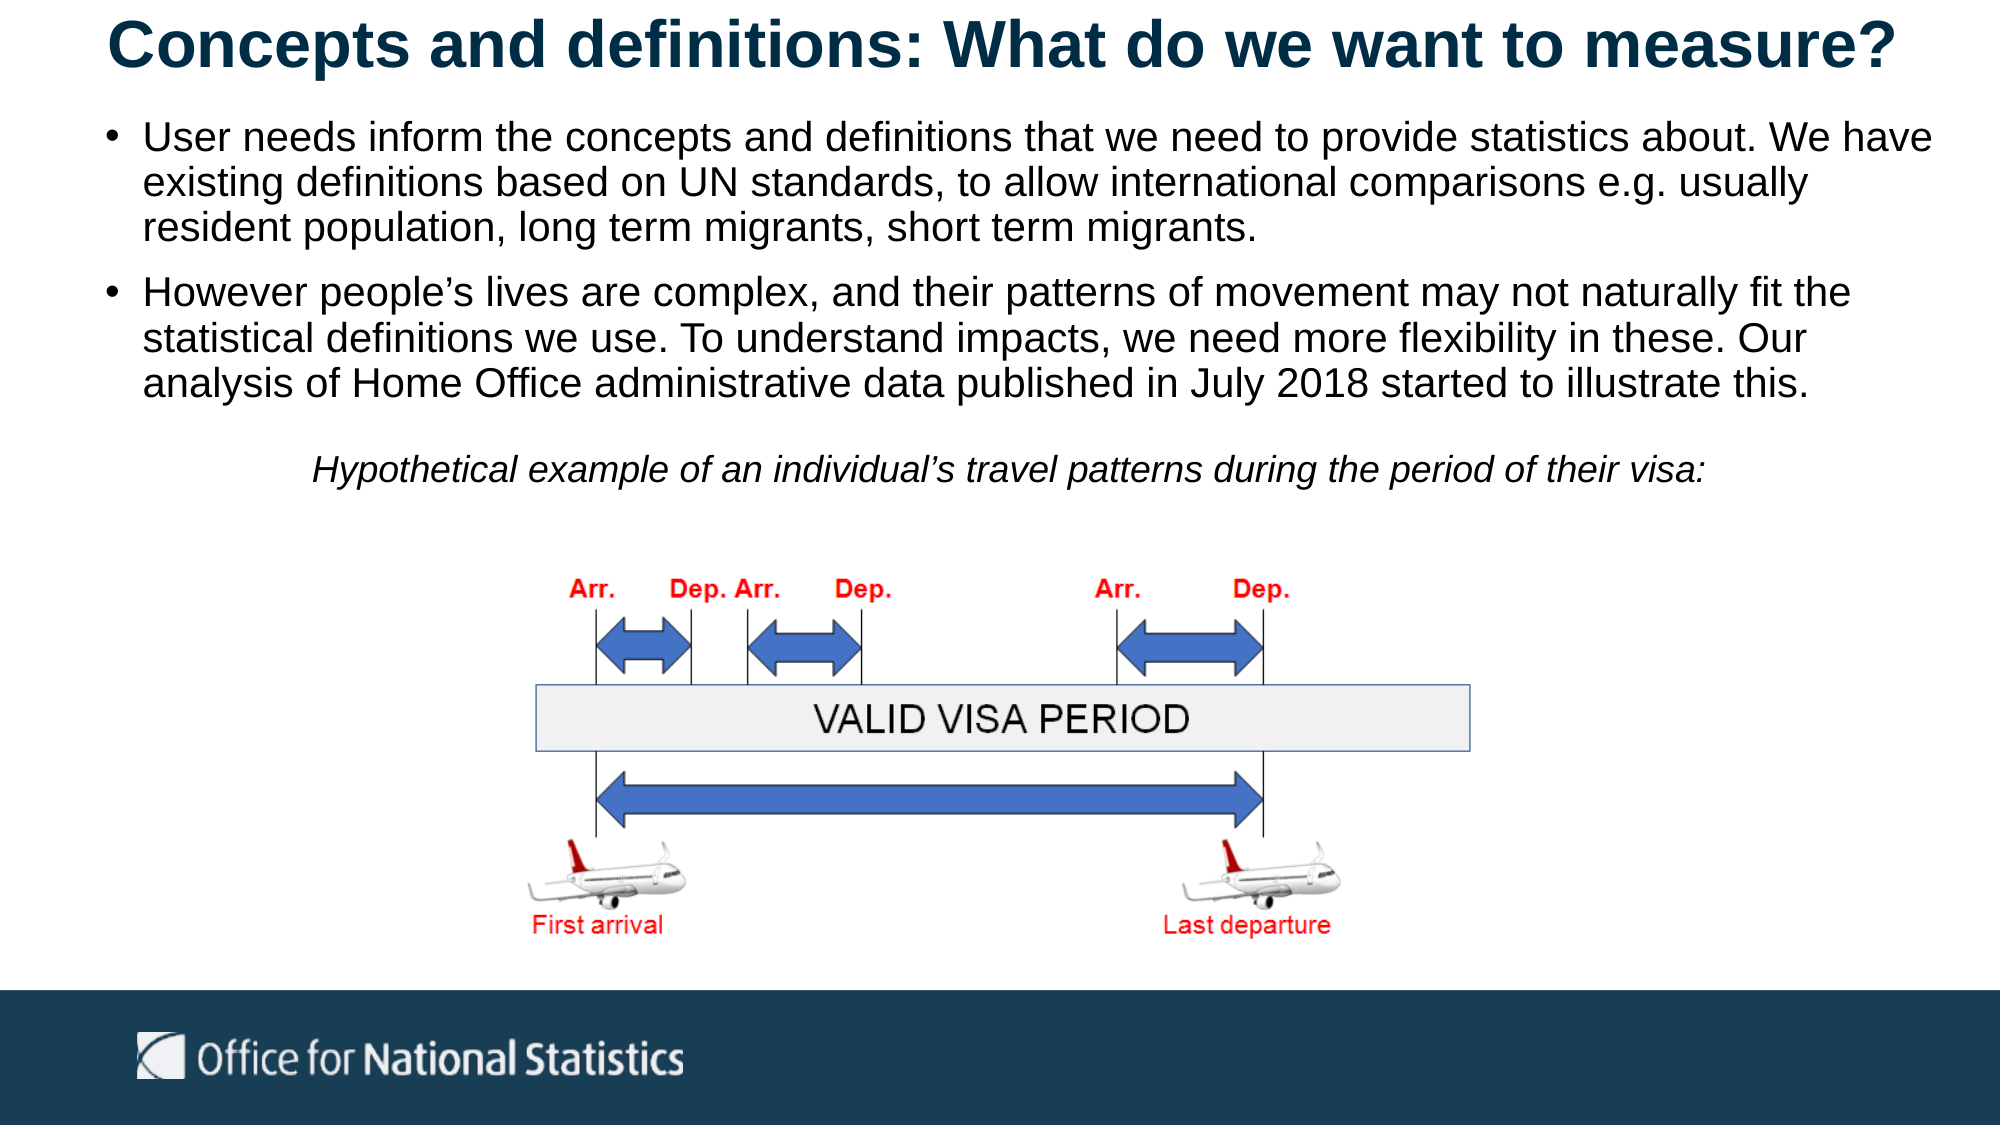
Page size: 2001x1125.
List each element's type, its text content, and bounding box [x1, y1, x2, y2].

text_box User needs inform the concepts and definitions that we need to provide statistics about. We have existing definitions based on UN standards, to allow international comparisons e.g. usually resident population, long term migrants, short term migrants. However people’s lives are complex, and their patterns of movement may not naturally fit the statistical definitions we use. To understand impacts, we need more flexibility in these. Our analysis of Home Office administrative data published in July 2018 started to illustrate this. [90, 107, 1975, 951]
text_box Hypothetical example of an individual’s travel patterns during the period of their visa: [297, 437, 1768, 498]
picture [473, 535, 1517, 989]
title Concepts and definitions: What do we want to measure? [108, 0, 1920, 107]
